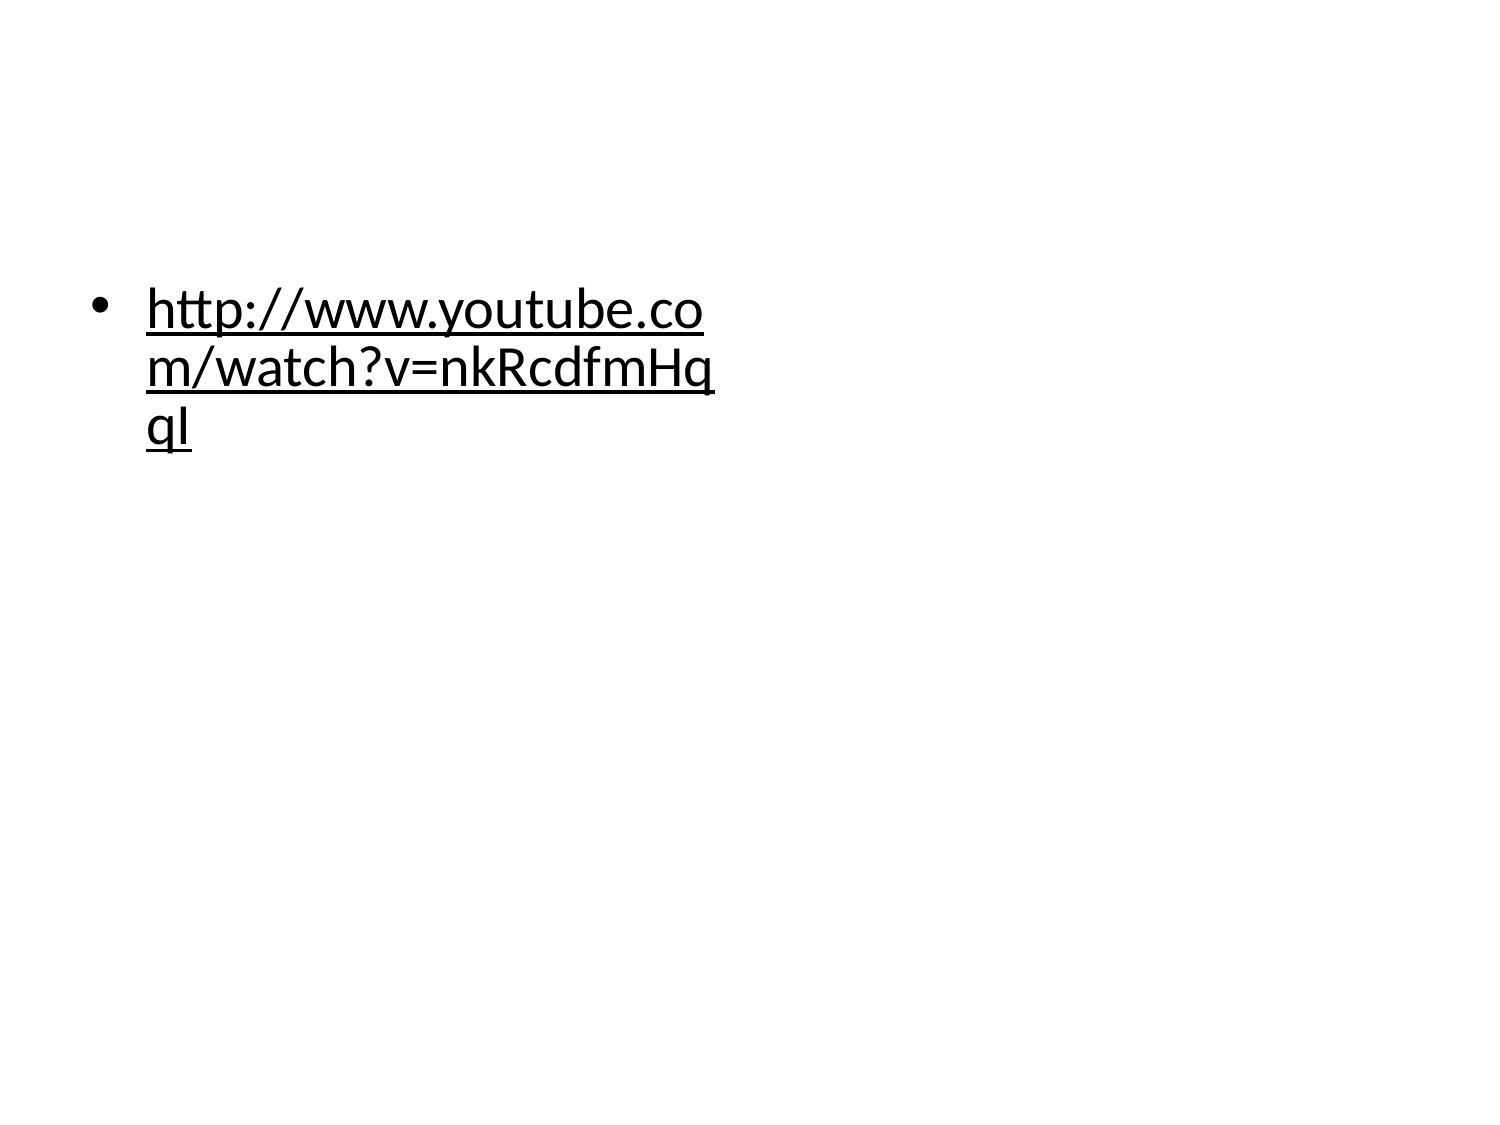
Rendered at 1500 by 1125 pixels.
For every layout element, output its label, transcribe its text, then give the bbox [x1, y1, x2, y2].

list http://www.youtube.com/watch?v=nkRcdfmHqqI [75, 262, 738, 1005]
